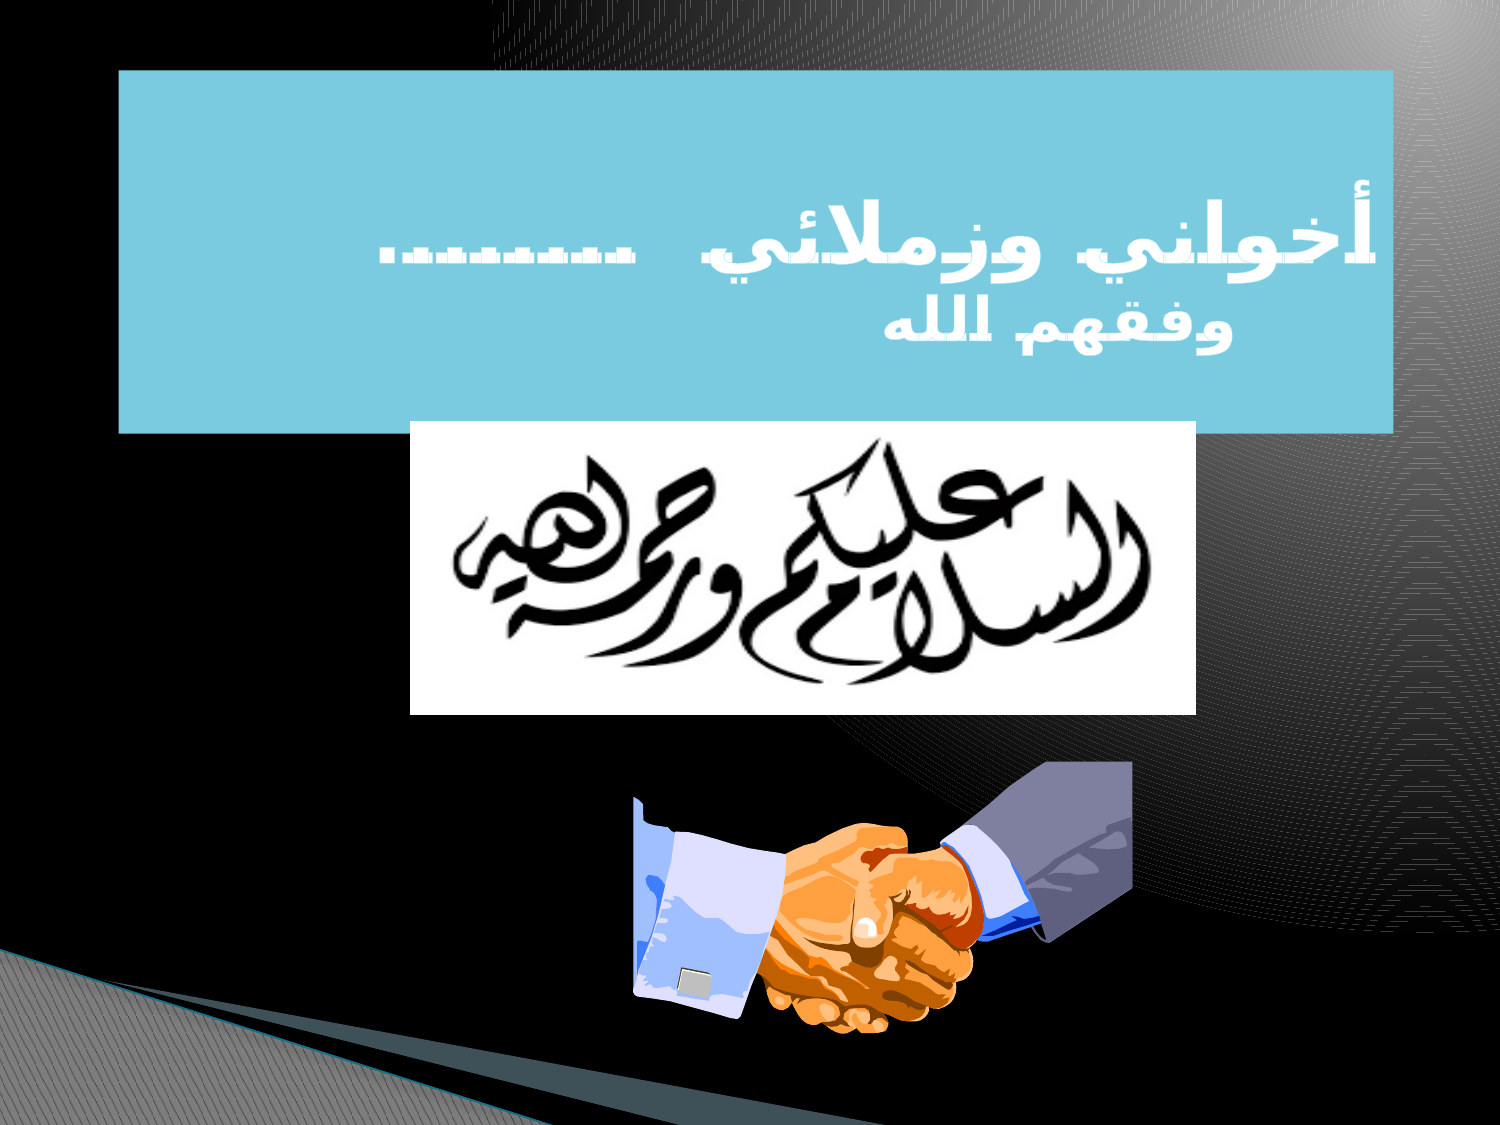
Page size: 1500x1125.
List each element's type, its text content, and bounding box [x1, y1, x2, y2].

picture [0, 952, 543, 1125]
picture [409, 421, 1196, 716]
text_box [632, 761, 1134, 1034]
title أخواني وزملائي ........ وفقهم الله [118, 70, 1394, 434]
